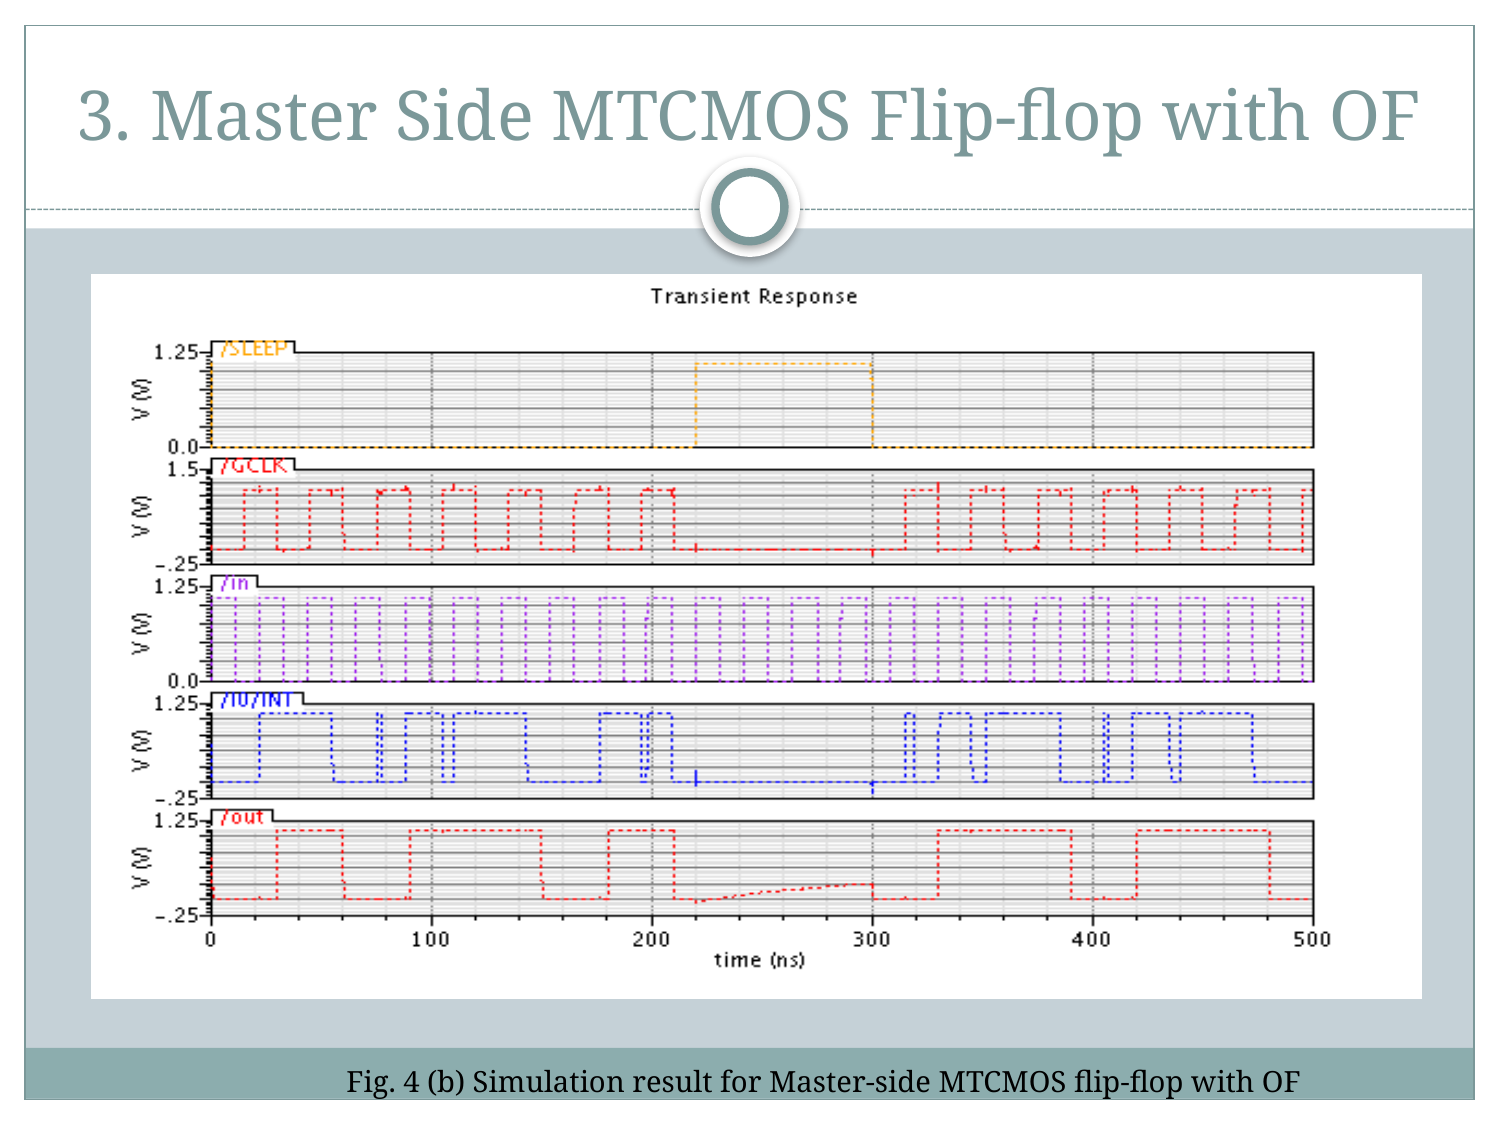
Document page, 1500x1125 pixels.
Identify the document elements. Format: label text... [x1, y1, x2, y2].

text_box Fig. 4 (b) Simulation result for Master-side MTCMOS flip-flop with OF [331, 1055, 1384, 1106]
picture [91, 274, 1422, 999]
title 3. Master Side MTCMOS Flip-flop with OF [49, 37, 1450, 162]
